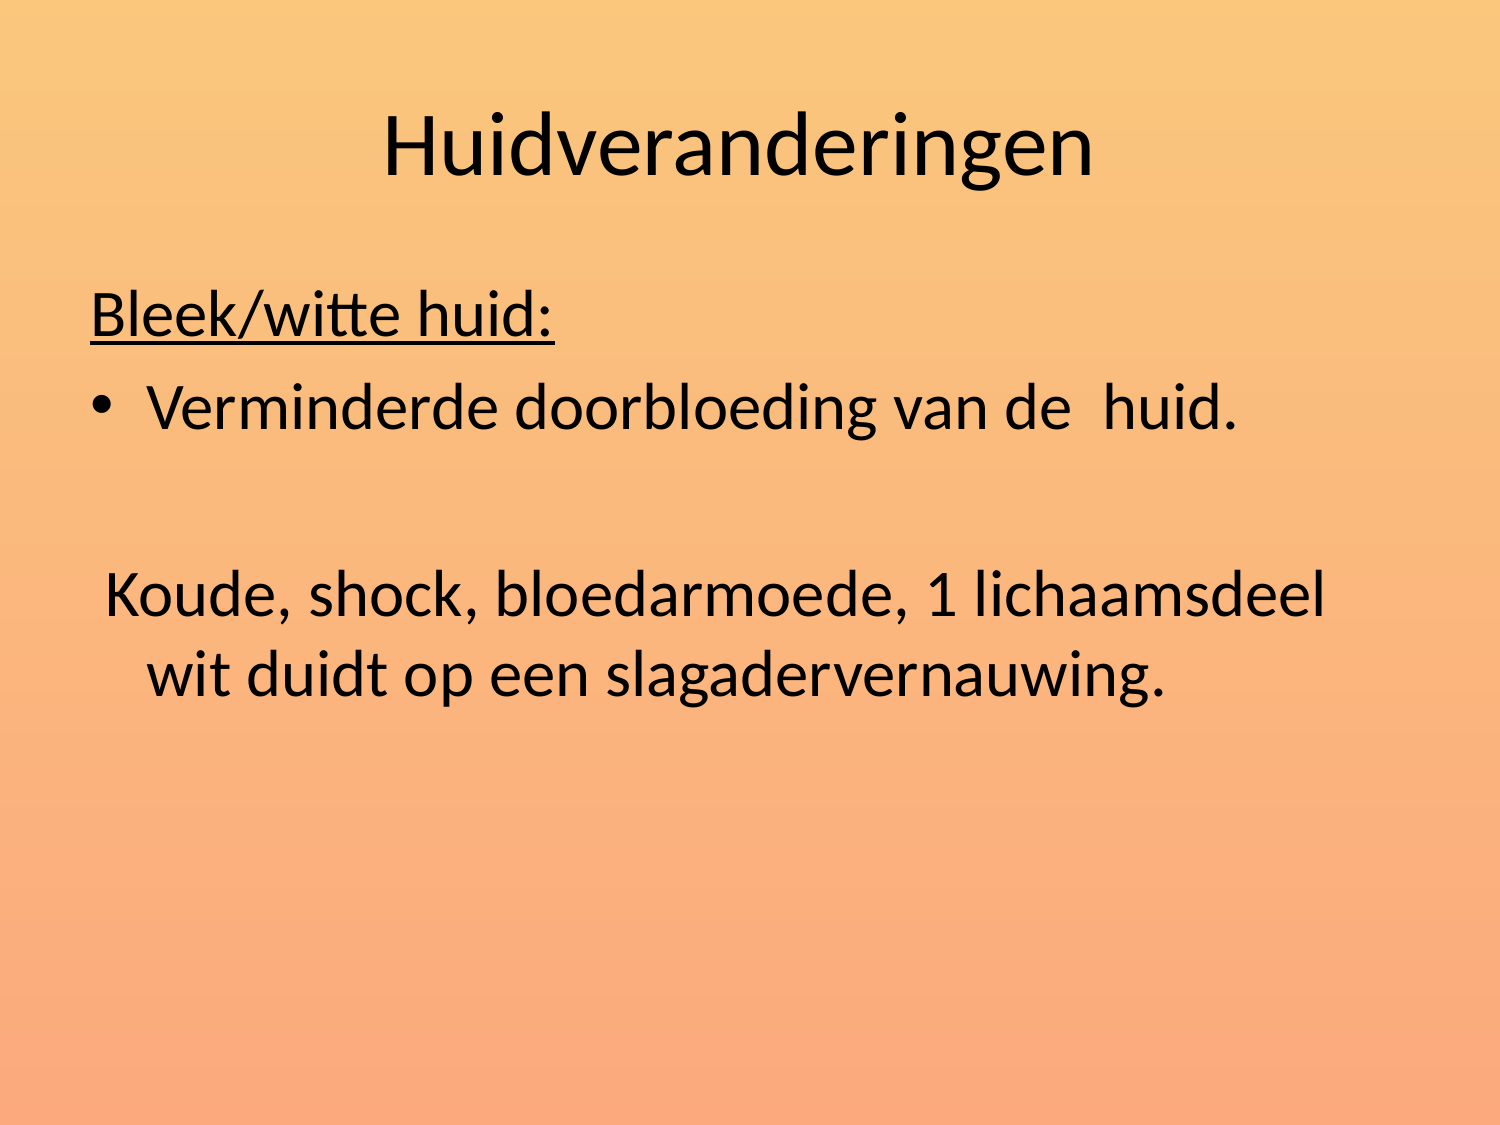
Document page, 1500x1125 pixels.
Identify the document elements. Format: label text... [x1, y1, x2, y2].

list Bleek/witte huid: Verminderde doorbloeding van de huid. Koude, shock, bloedarmoede, 1 lichaamsdeel wit duidt op een slagadervernauwing. [75, 262, 1425, 1005]
title Huidveranderingen [75, 45, 1425, 233]
